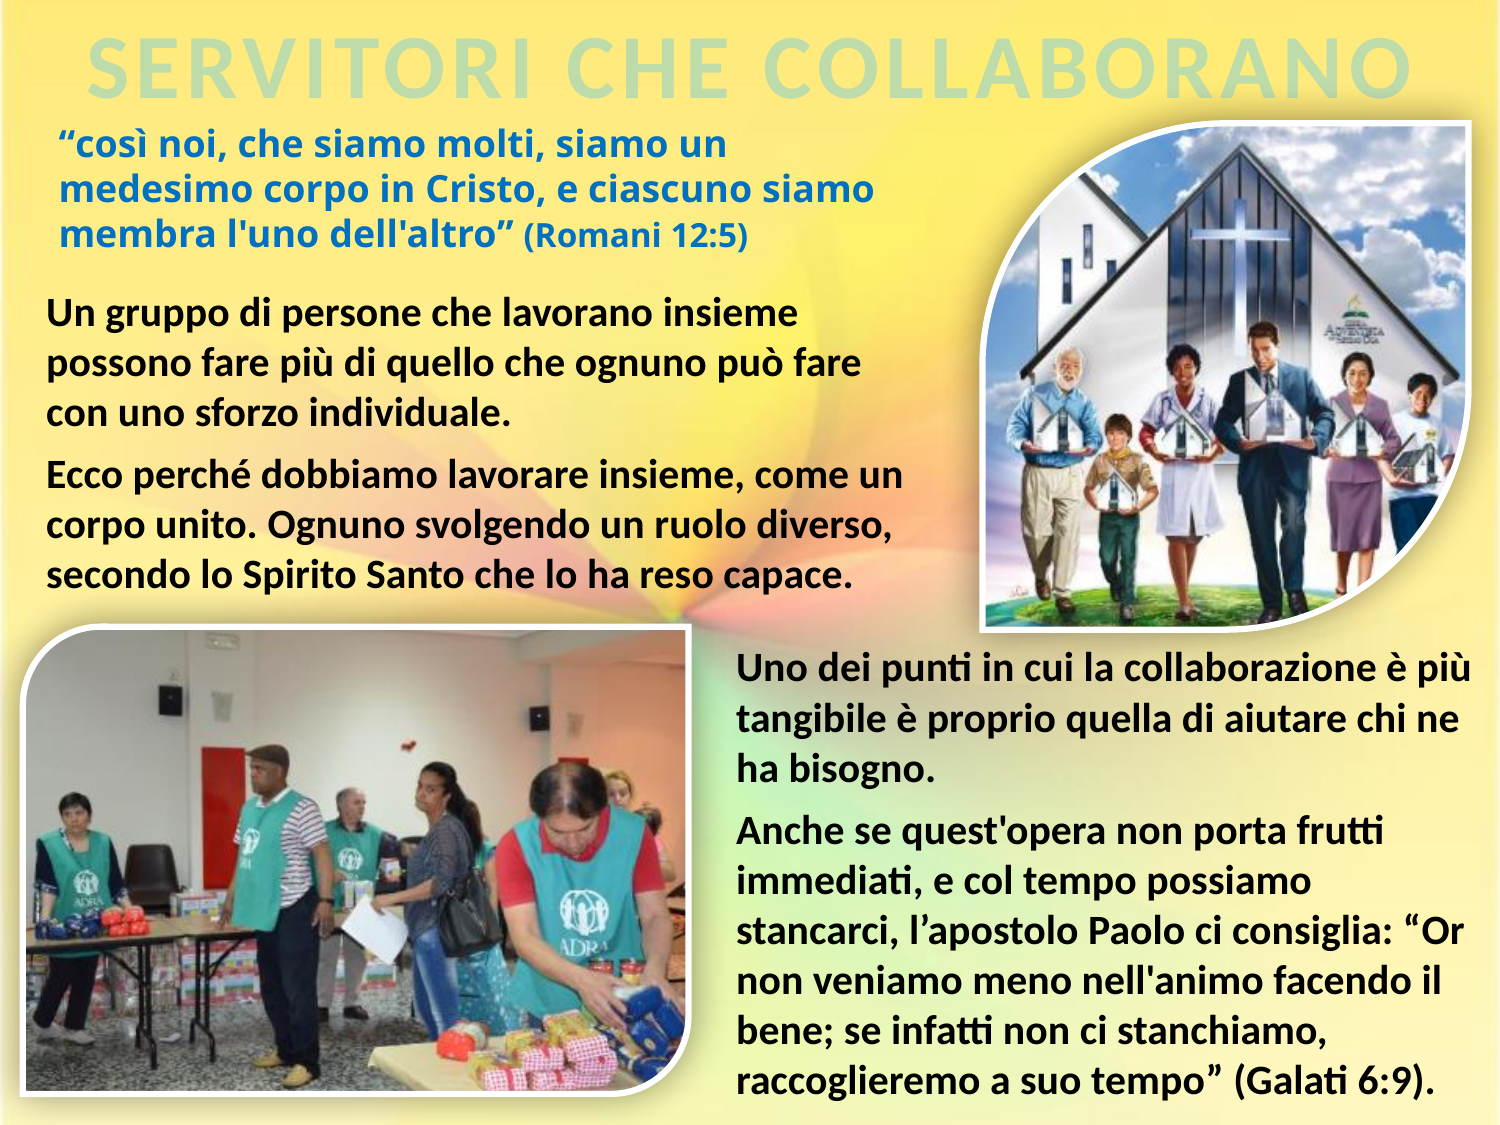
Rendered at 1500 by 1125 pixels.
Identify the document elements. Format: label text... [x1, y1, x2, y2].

text_box Un gruppo di persone che lavorano insieme possono fare più di quello che ognuno può fare con uno sforzo individuale. Ecco perché dobbiamo lavorare insieme, come un corpo unito. Ognuno svolgendo un ruolo diverso, secondo lo Spirito Santo che lo ha reso capace. [31, 276, 940, 605]
text_box SERVITORI CHE COLLABORANO [0, 0, 1500, 125]
picture [0, 123, 1500, 1125]
text_box “così noi, che siamo molti, siamo un medesimo corpo in Cristo, e ciascuno siamo membra l'uno dell'altro” (Romani 12:5) [43, 112, 937, 263]
text_box Uno dei punti in cui la collaborazione è più tangibile è proprio quella di aiutare chi ne ha bisogno. Anche se quest'opera non porta frutti immediati, e col tempo possiamo stancarci, l’apostolo Paolo ci consiglia: “Or non veniamo meno nell'animo facendo il bene; se infatti non ci stanchiamo, raccoglieremo a suo tempo” (Galati 6:9). [721, 632, 1500, 1111]
